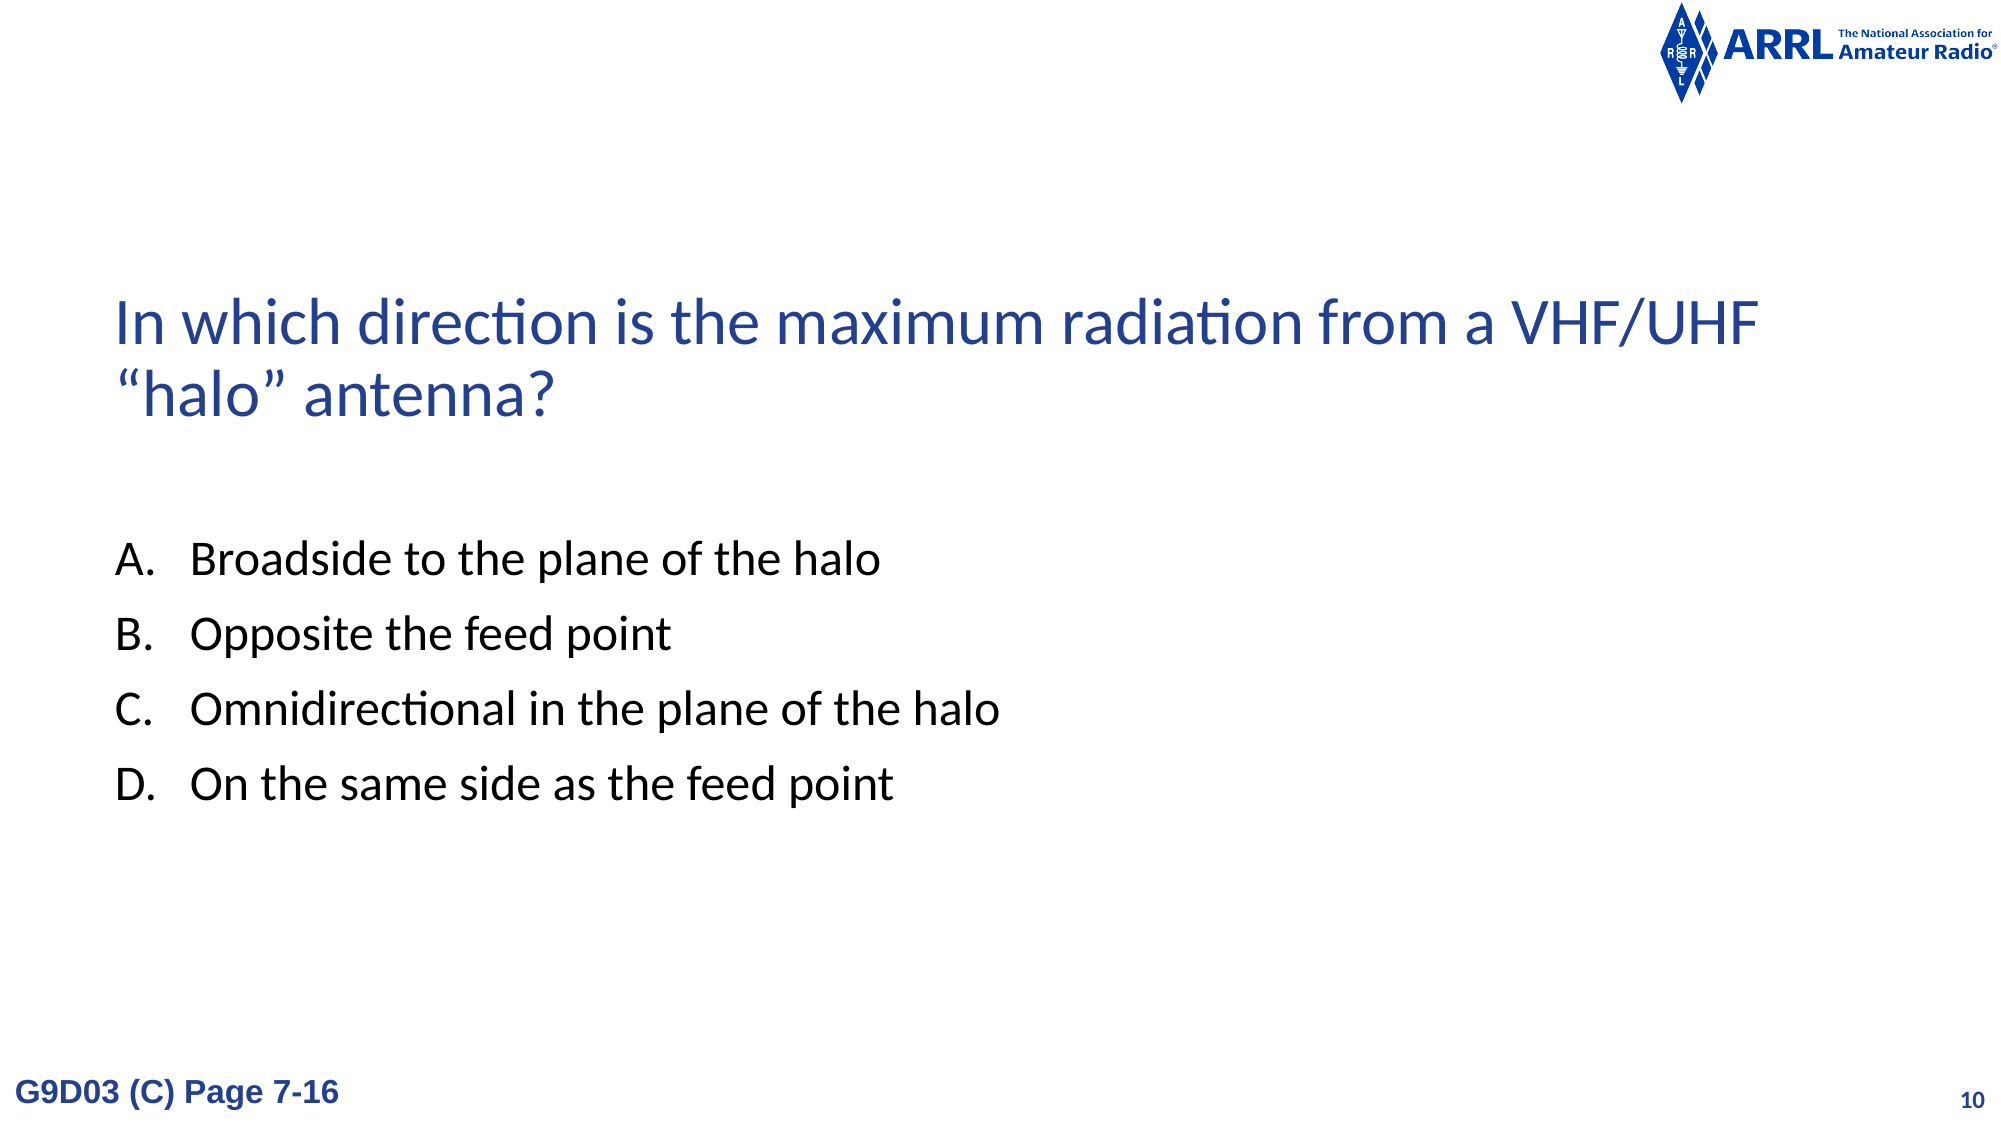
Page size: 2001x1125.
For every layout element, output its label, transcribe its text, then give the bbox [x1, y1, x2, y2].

list Broadside to the plane of the halo Opposite the feed point Omnidirectional in the plane of the halo On the same side as the feed point [99, 525, 1900, 1005]
picture [1658, 0, 1999, 106]
text_box 10 [1875, 1076, 2000, 1122]
title In which direction is the maximum radiation from a VHF/UHF “halo” antenna? [99, 249, 1900, 468]
text_box G9D03 (C) Page 7-16 [0, 1062, 1313, 1118]
